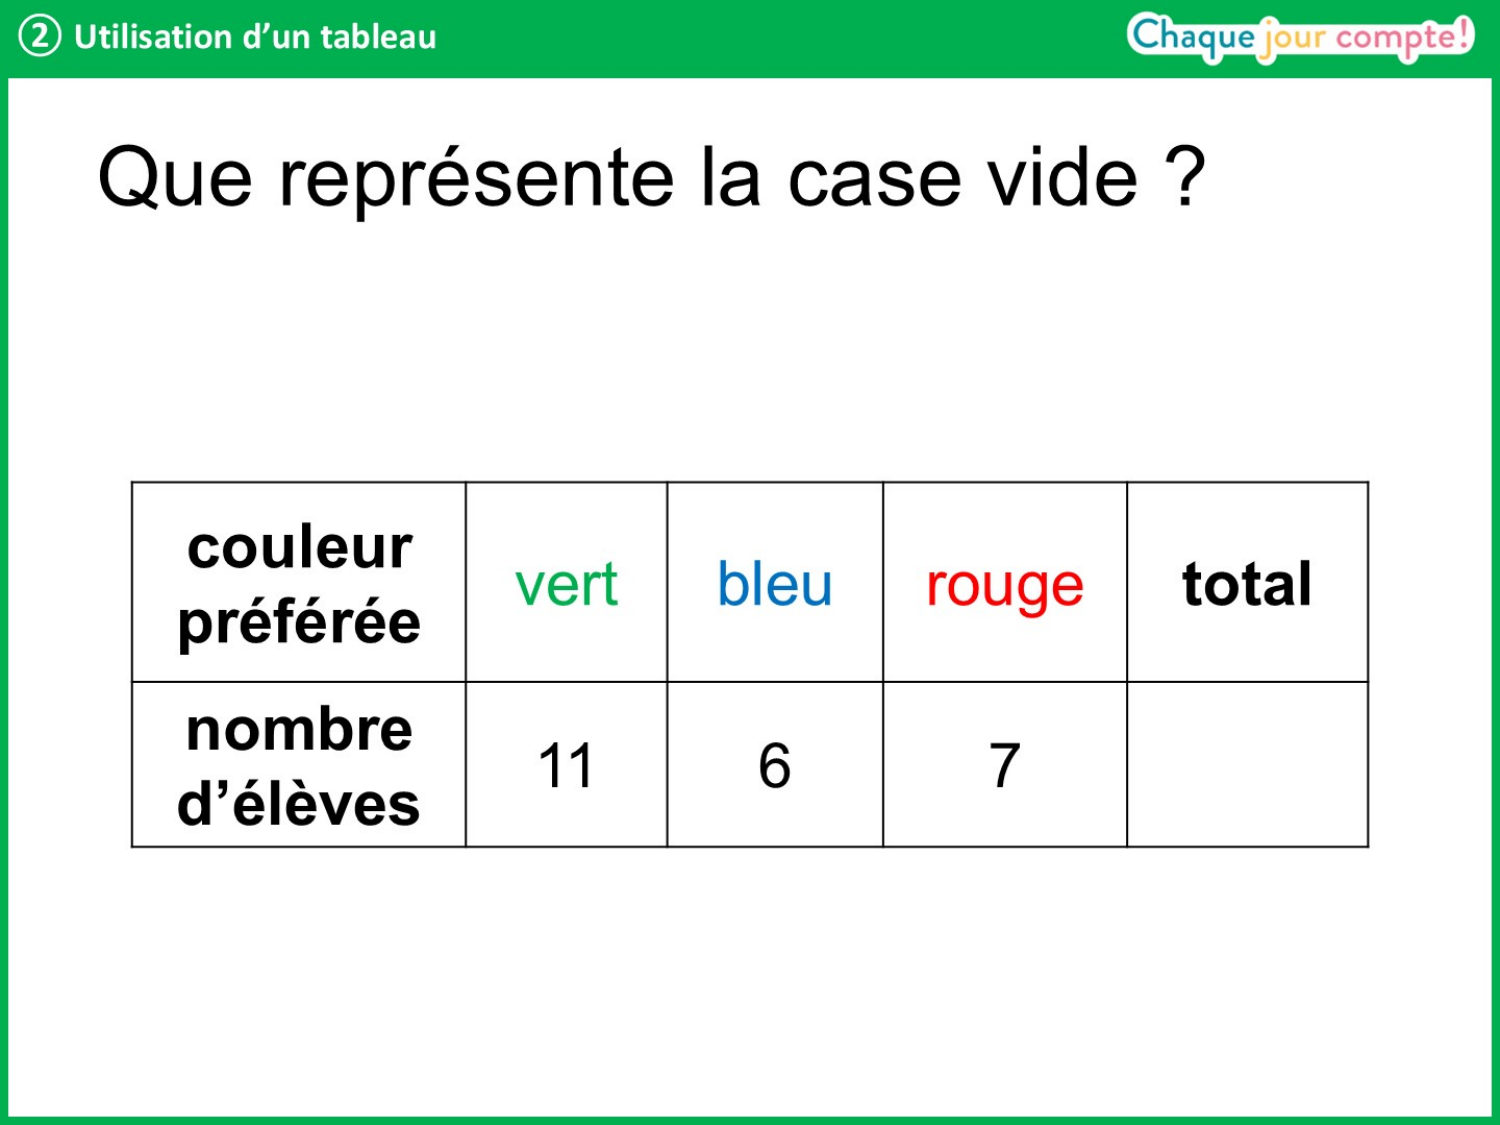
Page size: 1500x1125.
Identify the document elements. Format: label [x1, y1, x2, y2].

list [0, 0, 1500, 1125]
